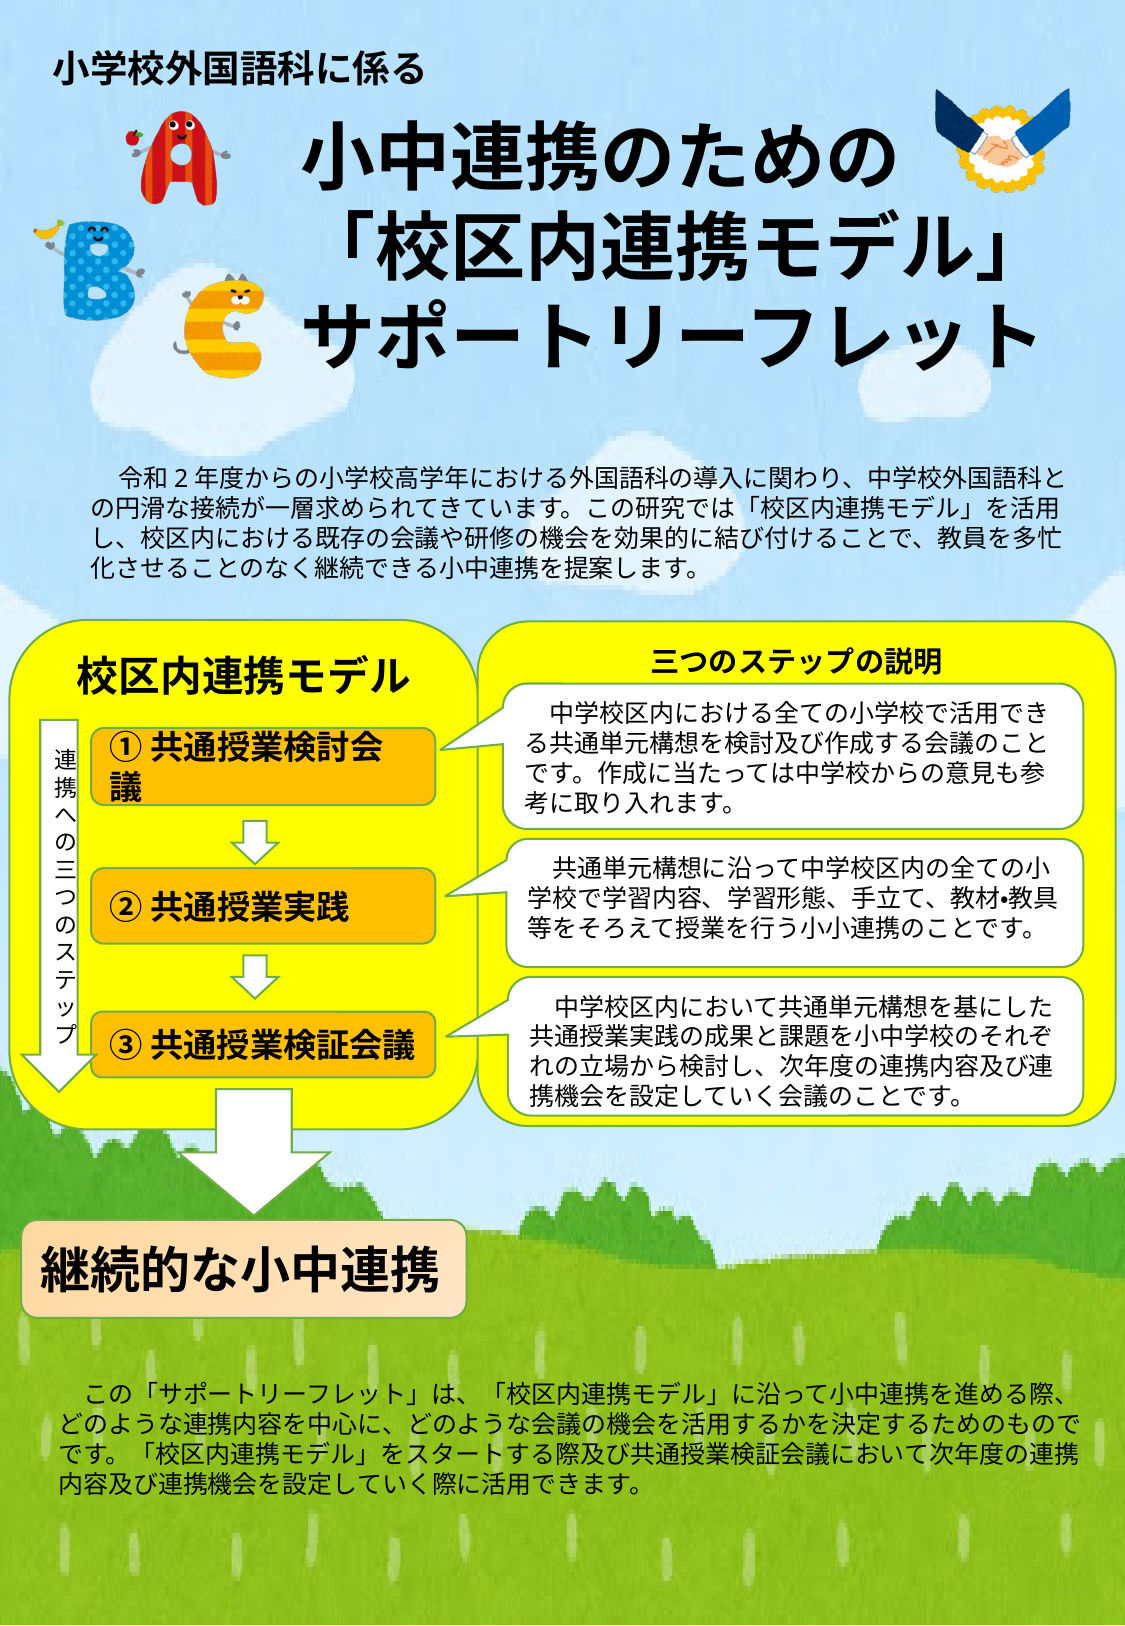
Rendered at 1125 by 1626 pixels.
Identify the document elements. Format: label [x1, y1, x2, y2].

picture [0, 0, 1125, 1625]
text_box [9, 619, 479, 1216]
